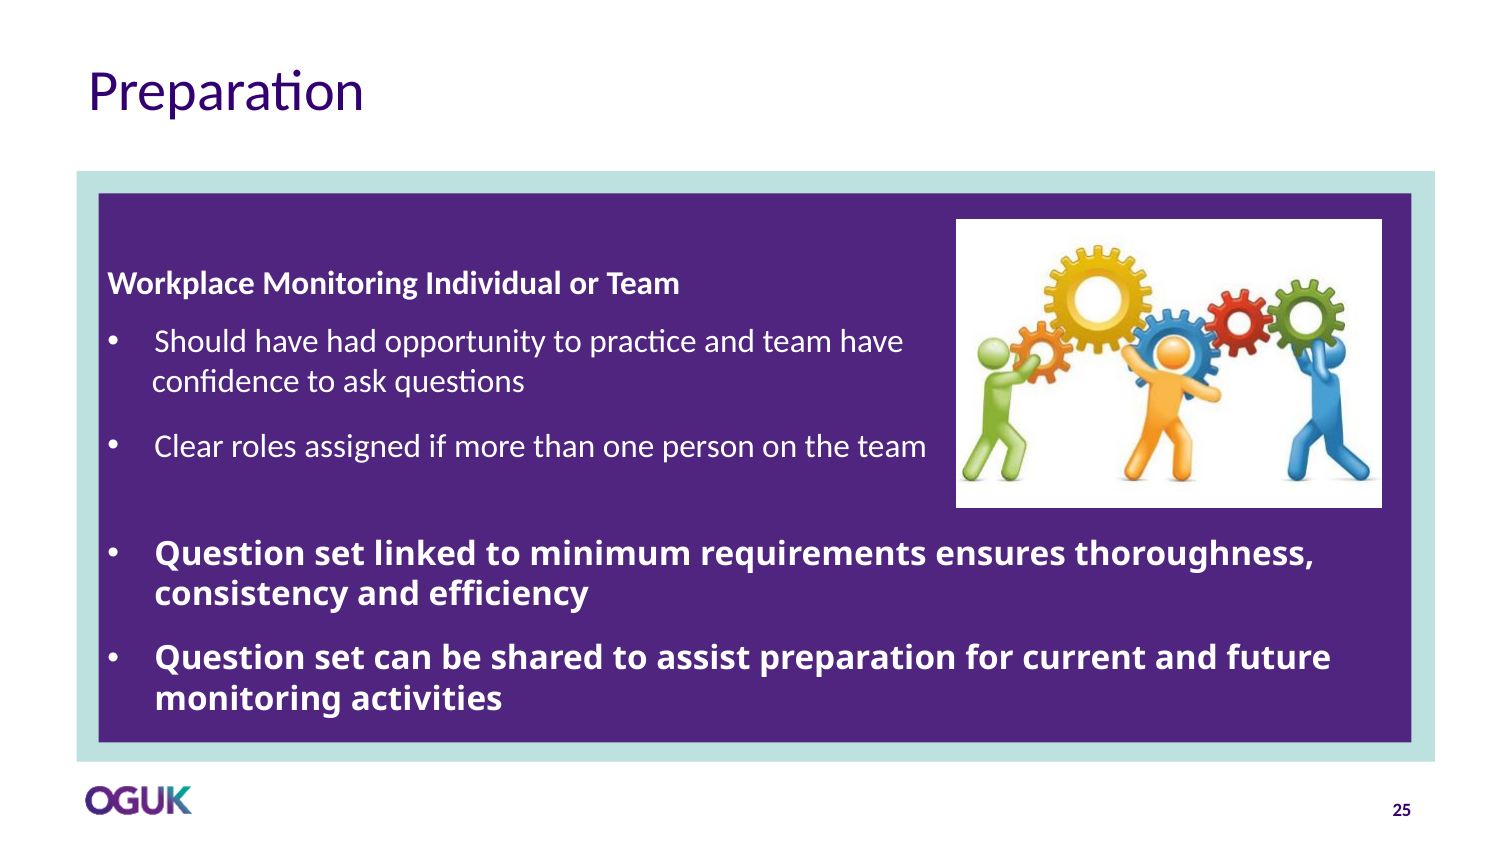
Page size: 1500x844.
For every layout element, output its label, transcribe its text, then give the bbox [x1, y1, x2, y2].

text_box Workplace Monitoring Individual or Team Should have had opportunity to practice and team have confidence to ask questions Clear roles assigned if more than one person on the team Question set linked to minimum requirements ensures thoroughness, consistency and efficiency Question set can be shared to assist preparation for current and future monitoring activities [98, 192, 1412, 743]
slide_number 25 [1352, 800, 1412, 818]
picture [76, 778, 200, 822]
picture [956, 219, 1382, 508]
title Preparation [88, 38, 1412, 145]
text_box [76, 170, 1436, 763]
